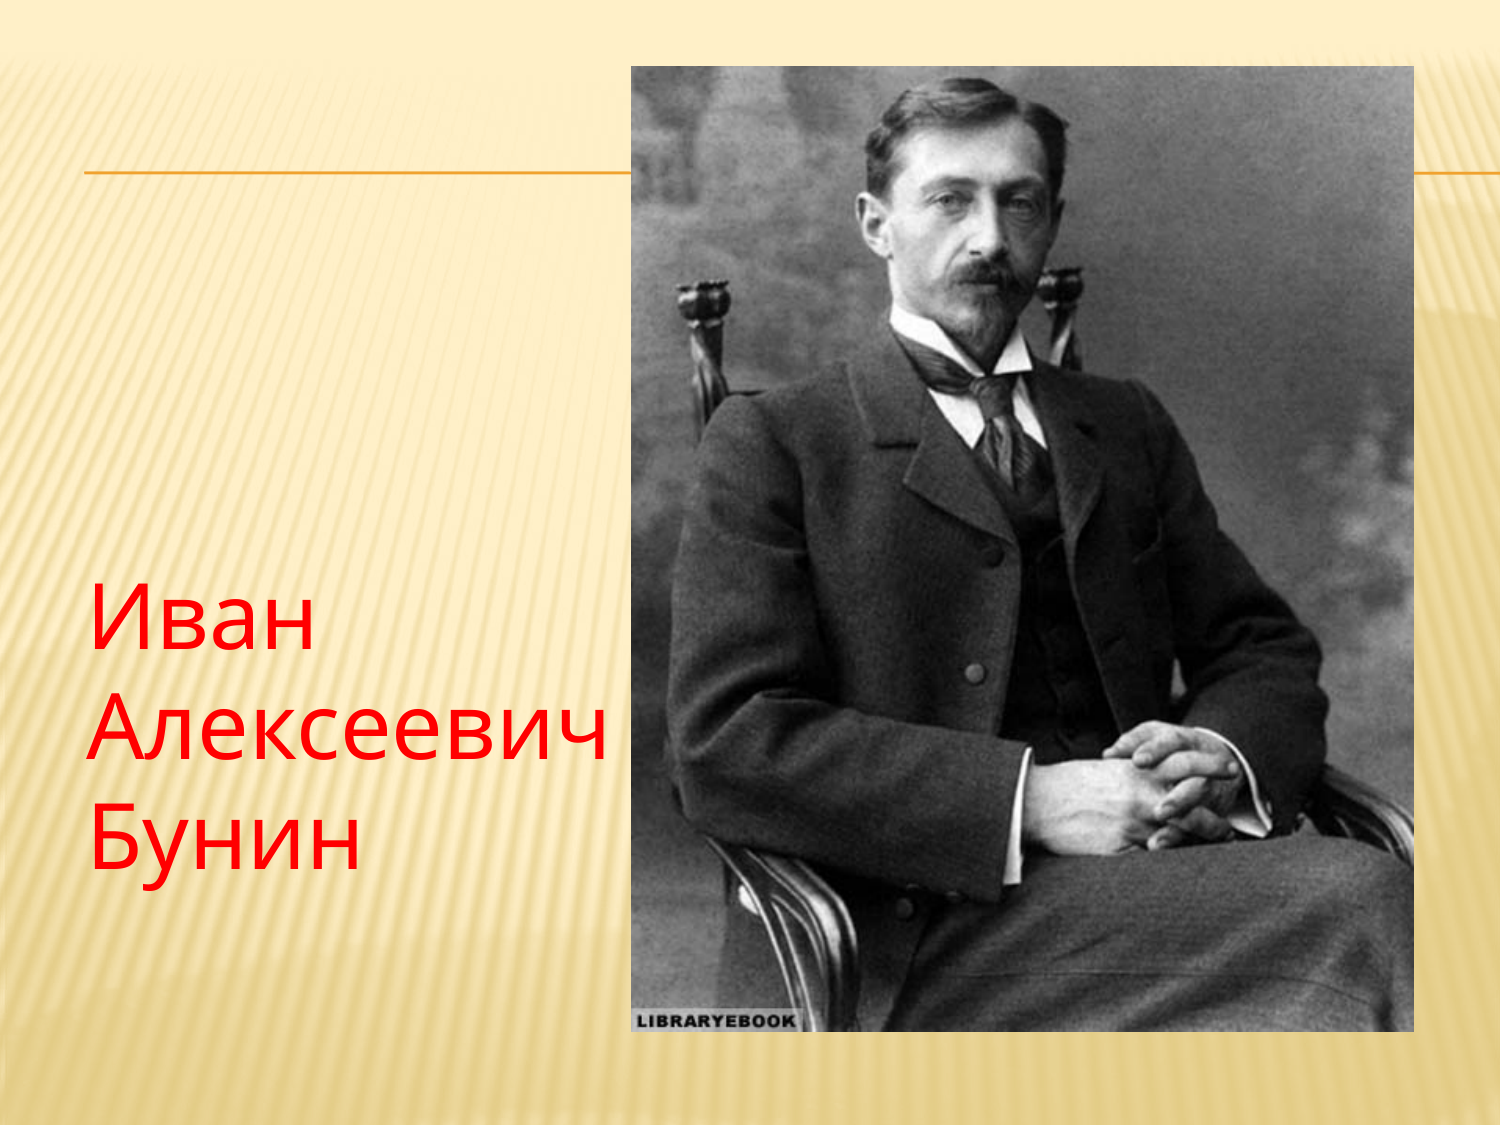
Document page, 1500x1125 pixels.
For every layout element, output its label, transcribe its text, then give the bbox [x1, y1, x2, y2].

picture [631, 66, 1414, 1033]
text_box Иван Алексеевич Бунин [71, 550, 621, 896]
